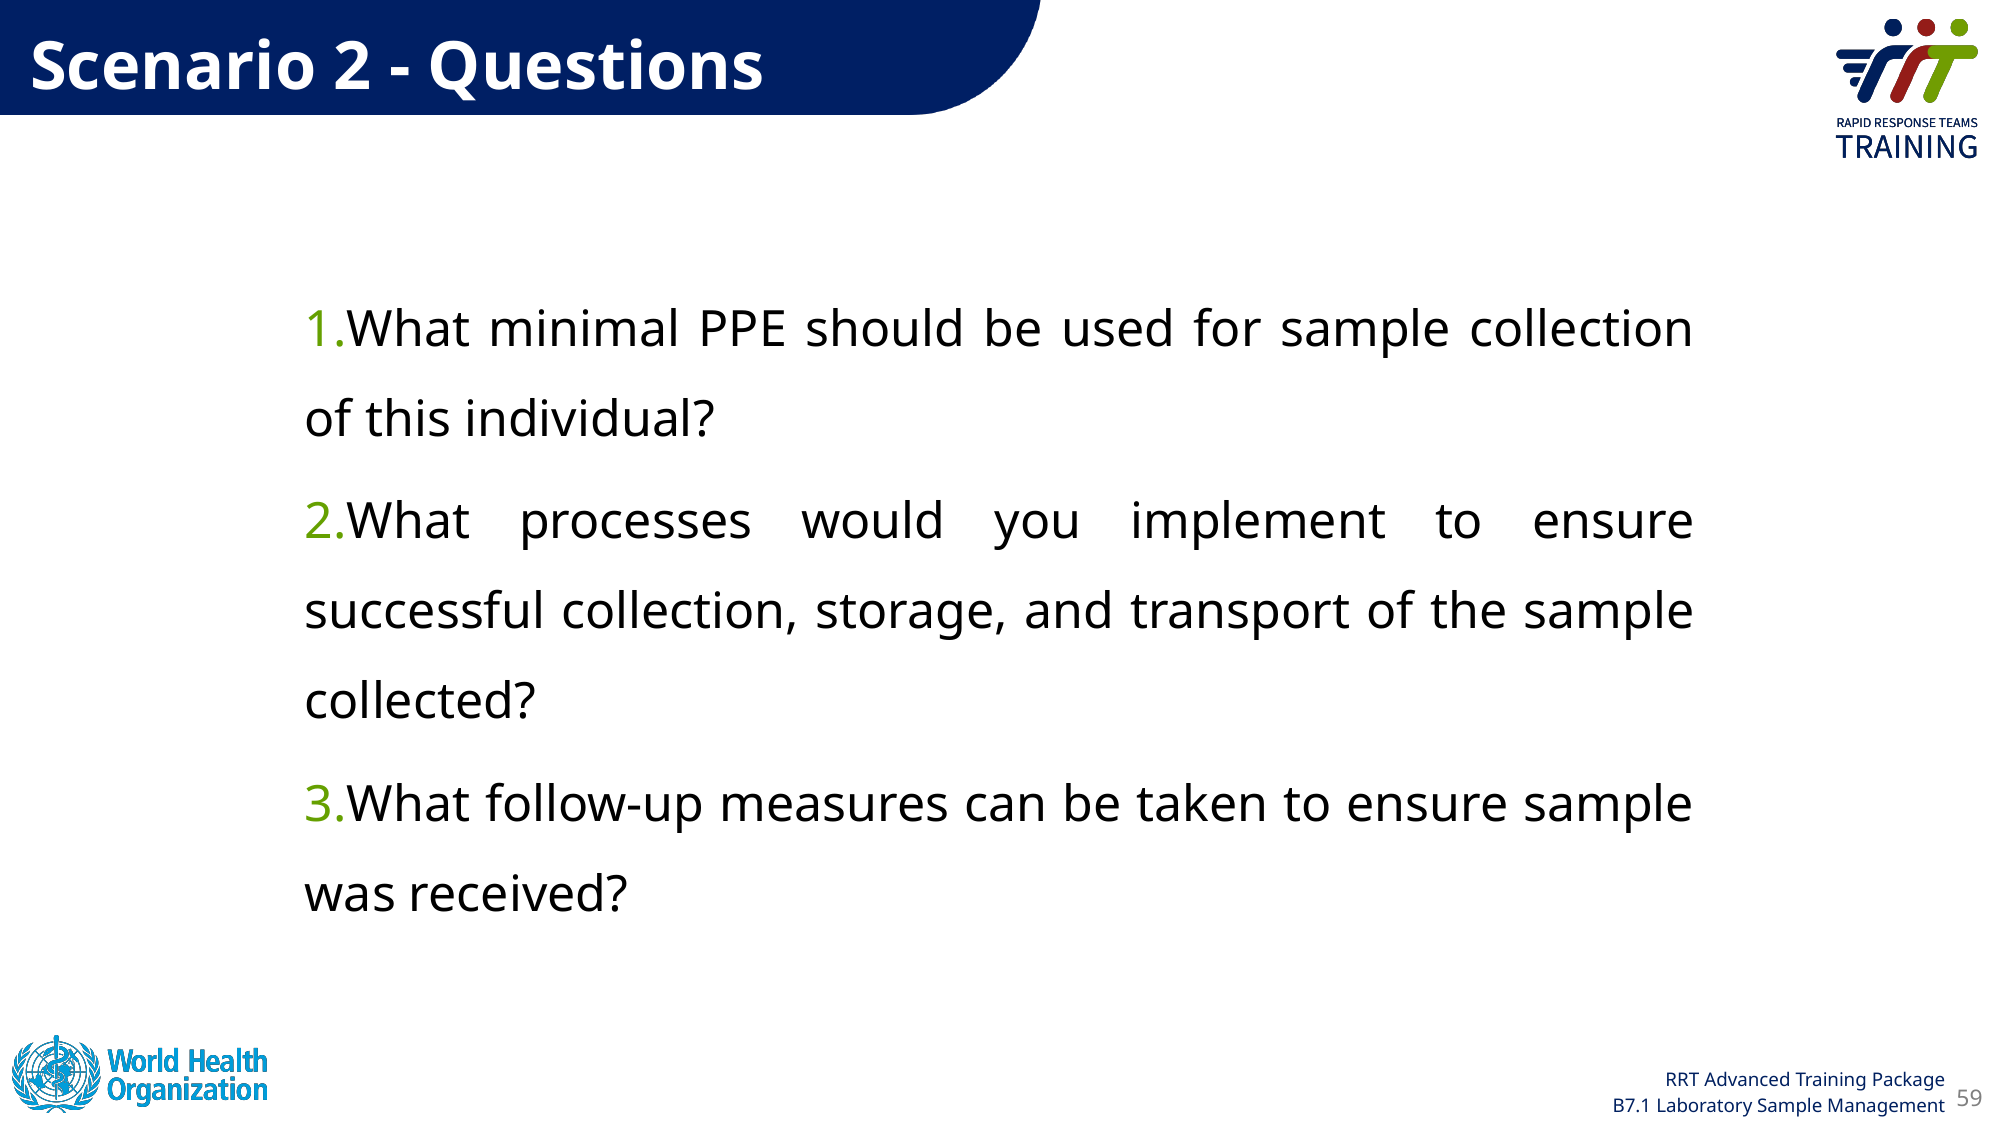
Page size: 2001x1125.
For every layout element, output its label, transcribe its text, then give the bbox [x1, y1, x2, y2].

picture [46, 1056, 54, 1062]
picture [12, 1083, 48, 1113]
picture [12, 1035, 54, 1068]
text_box Scenario 2 - Questions [22, 15, 1385, 122]
picture [30, 1083, 37, 1091]
picture [22, 1062, 26, 1077]
picture [1835, 19, 1978, 167]
picture [36, 1088, 78, 1105]
picture [24, 1054, 36, 1087]
picture [34, 1054, 43, 1078]
list What minimal PPE should be used for sample collection of this individual? What processes would you implement to ensure successful collection, storage, and transport of the sample collected? What follow-up measures can be taken to ensure sample was received? [296, 258, 1704, 867]
picture [59, 1035, 267, 1113]
picture [71, 1053, 90, 1091]
picture [0, 0, 1042, 115]
picture [40, 1062, 47, 1070]
picture [50, 1108, 62, 1113]
